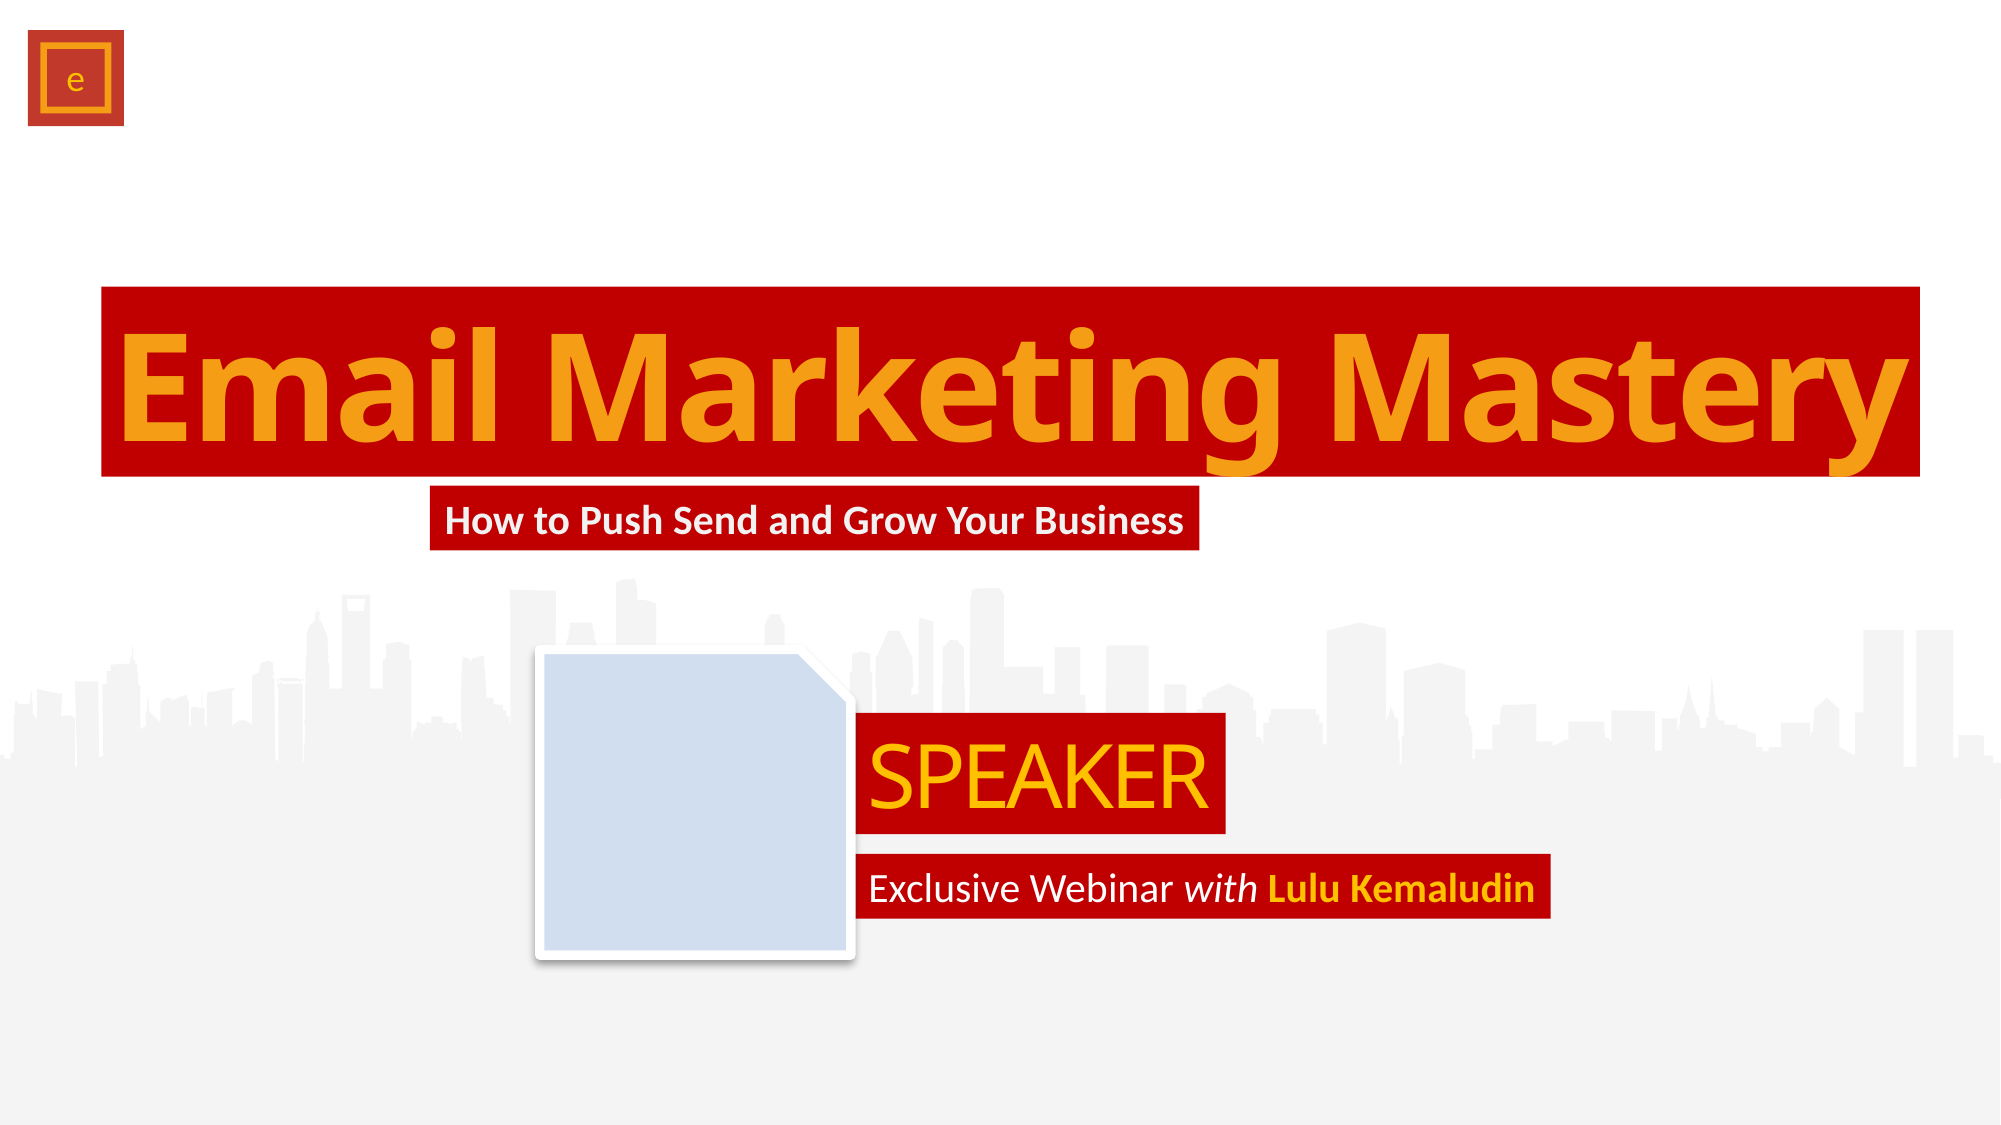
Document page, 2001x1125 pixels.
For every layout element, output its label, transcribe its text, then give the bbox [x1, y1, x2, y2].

text_box Exclusive Webinar with Lulu Kemaludin [860, 853, 1551, 919]
text_box Email Marketing Mastery [101, 286, 1920, 477]
text_box How to Push Send and Grow Your Business [429, 485, 1200, 551]
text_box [500, 649, 851, 956]
text_box SPEAKER [860, 712, 1226, 835]
